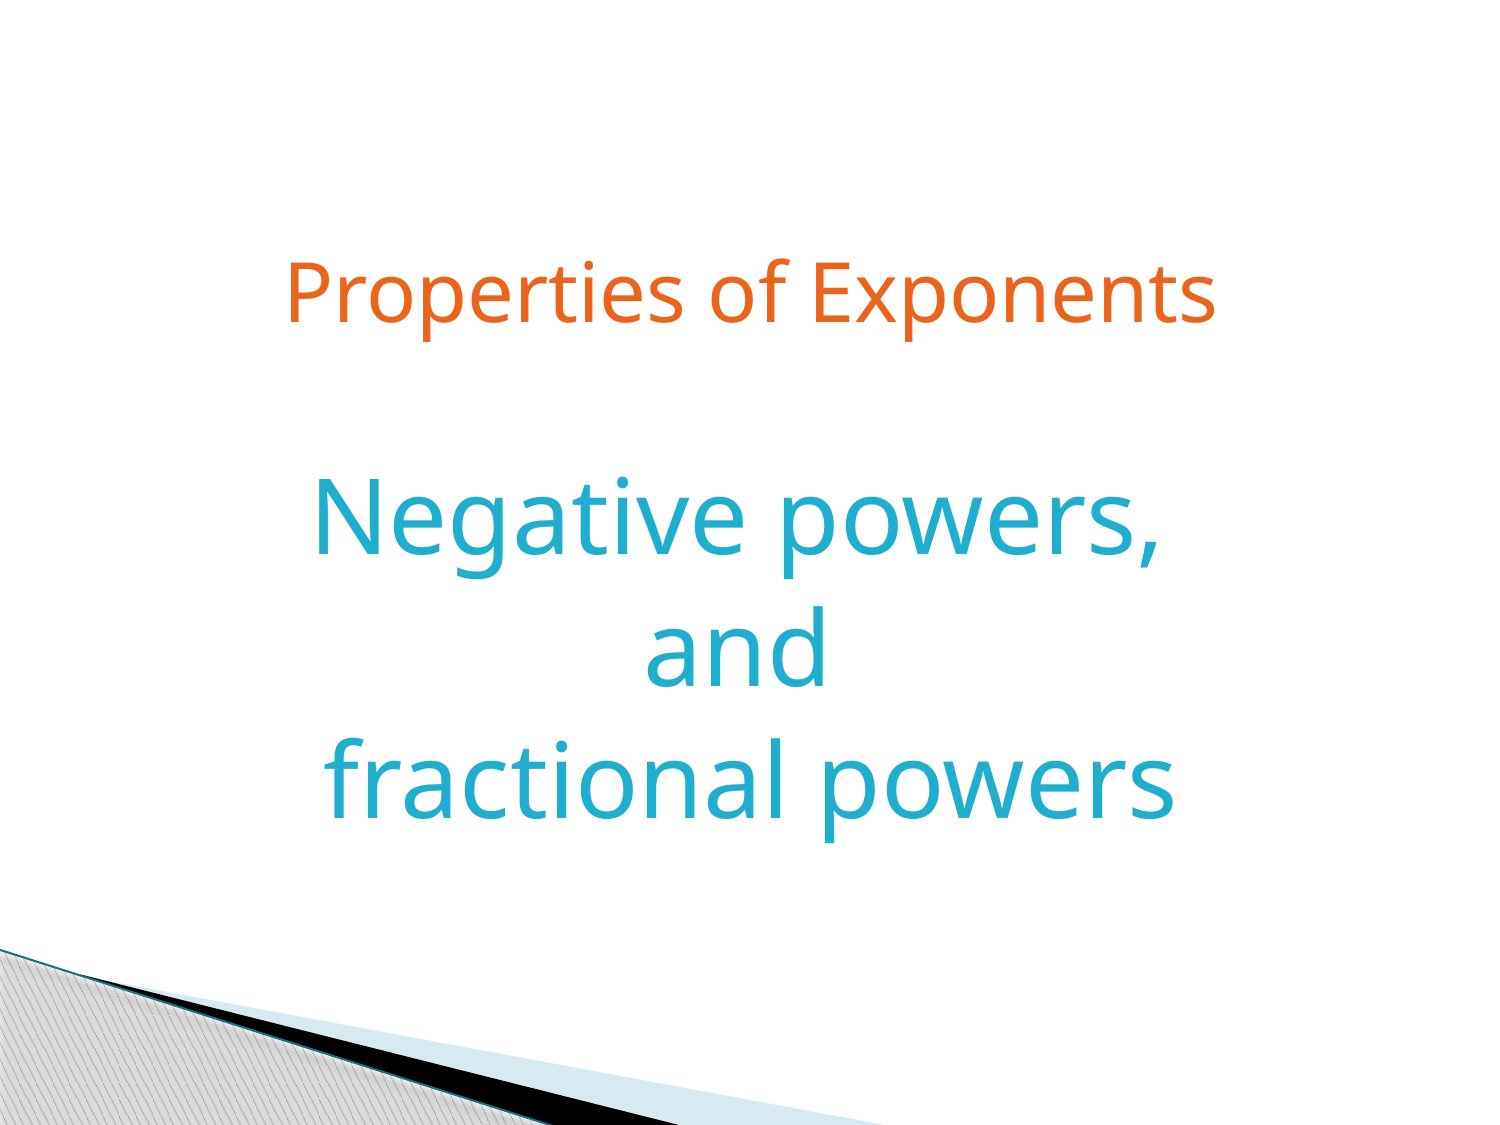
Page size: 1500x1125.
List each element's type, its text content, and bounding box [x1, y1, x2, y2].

list Properties of Exponents Negative powers, and fractional powers [62, 231, 1425, 850]
